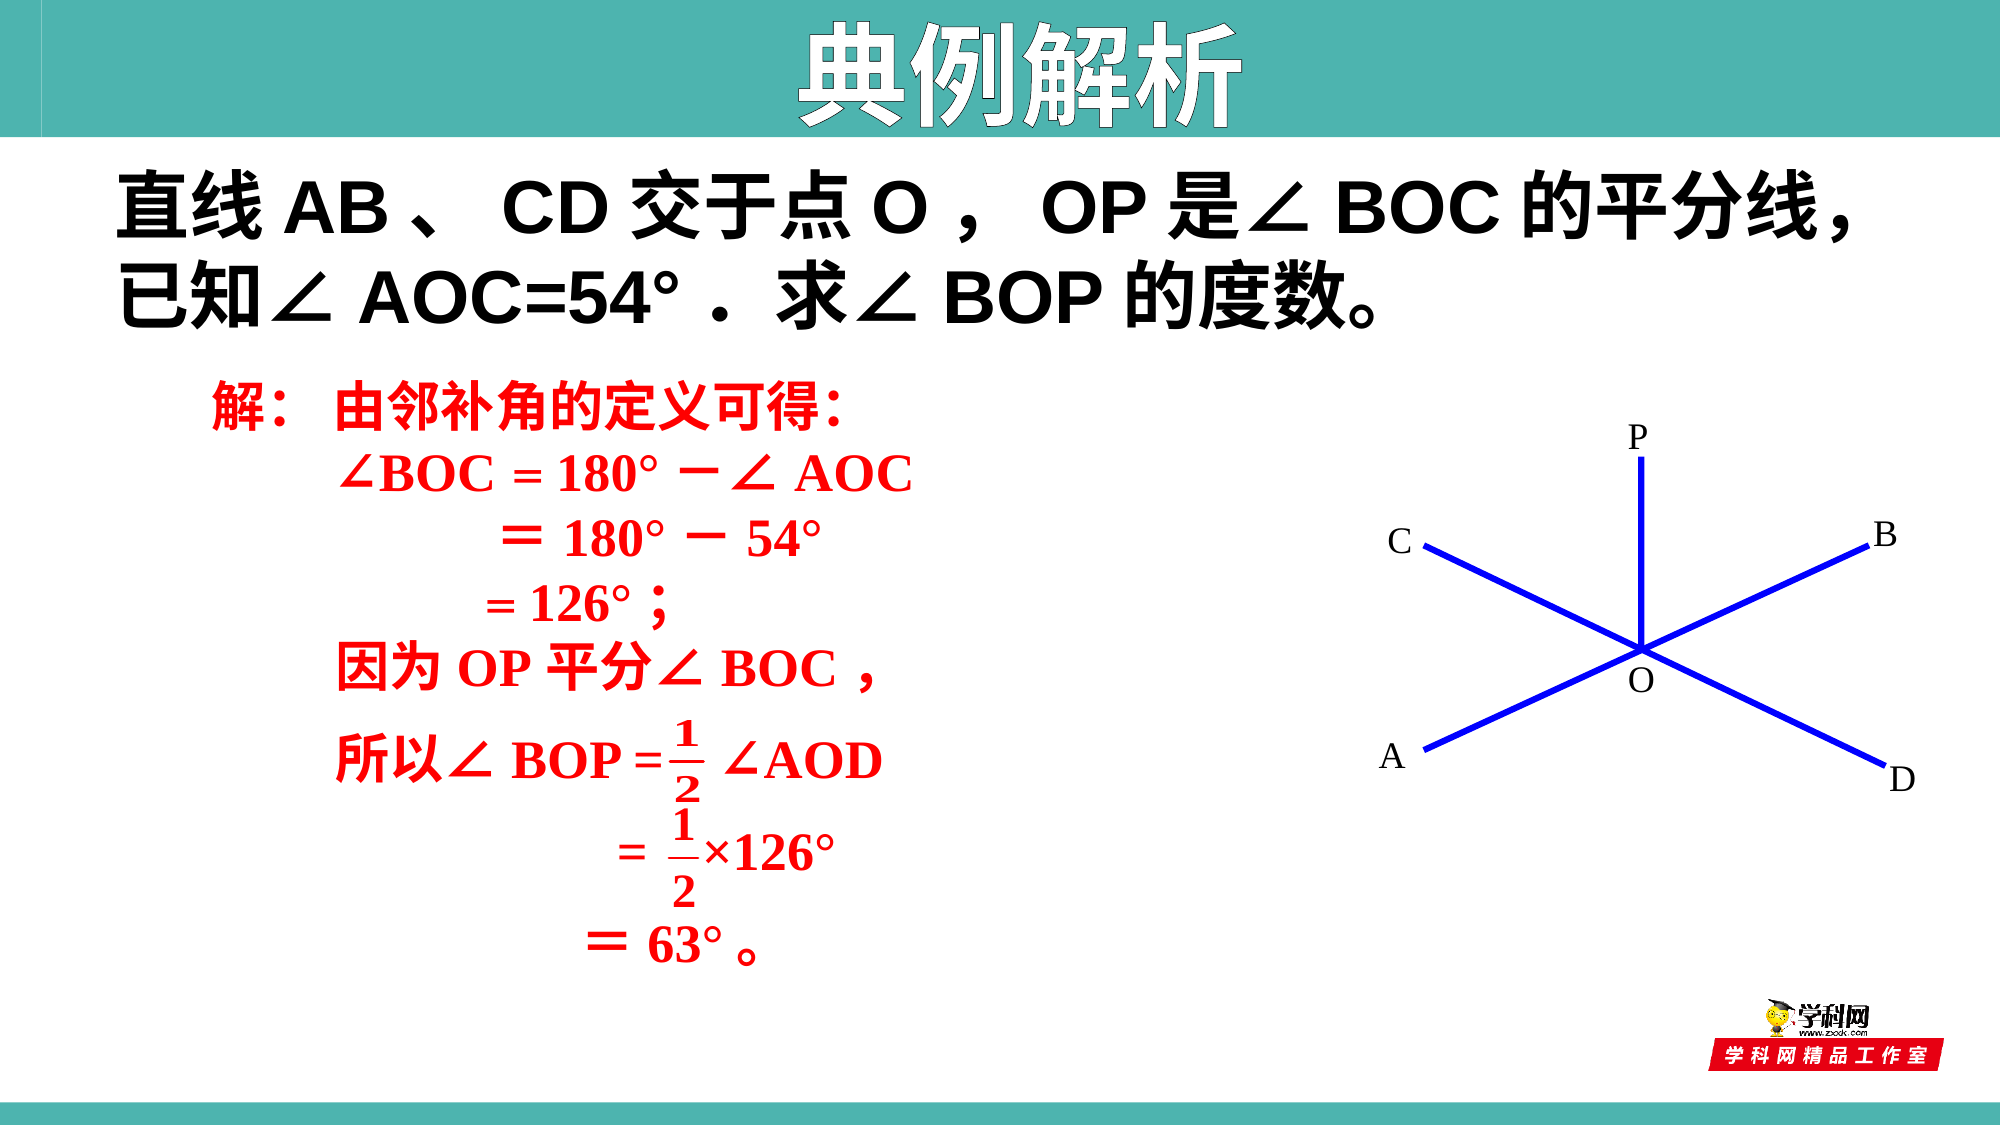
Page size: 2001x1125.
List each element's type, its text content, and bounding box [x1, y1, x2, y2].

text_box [0, 0, 2000, 138]
text_box 直线AB、CD交于点O，OP是∠BOC的平分线，已知∠AOC=54°．求∠BOP的度数。 [99, 151, 1901, 346]
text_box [1580, 404, 1971, 808]
text_box [0, 1100, 2000, 1125]
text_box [196, 364, 1576, 1004]
picture [1708, 1038, 1944, 1071]
picture [1766, 999, 1869, 1037]
